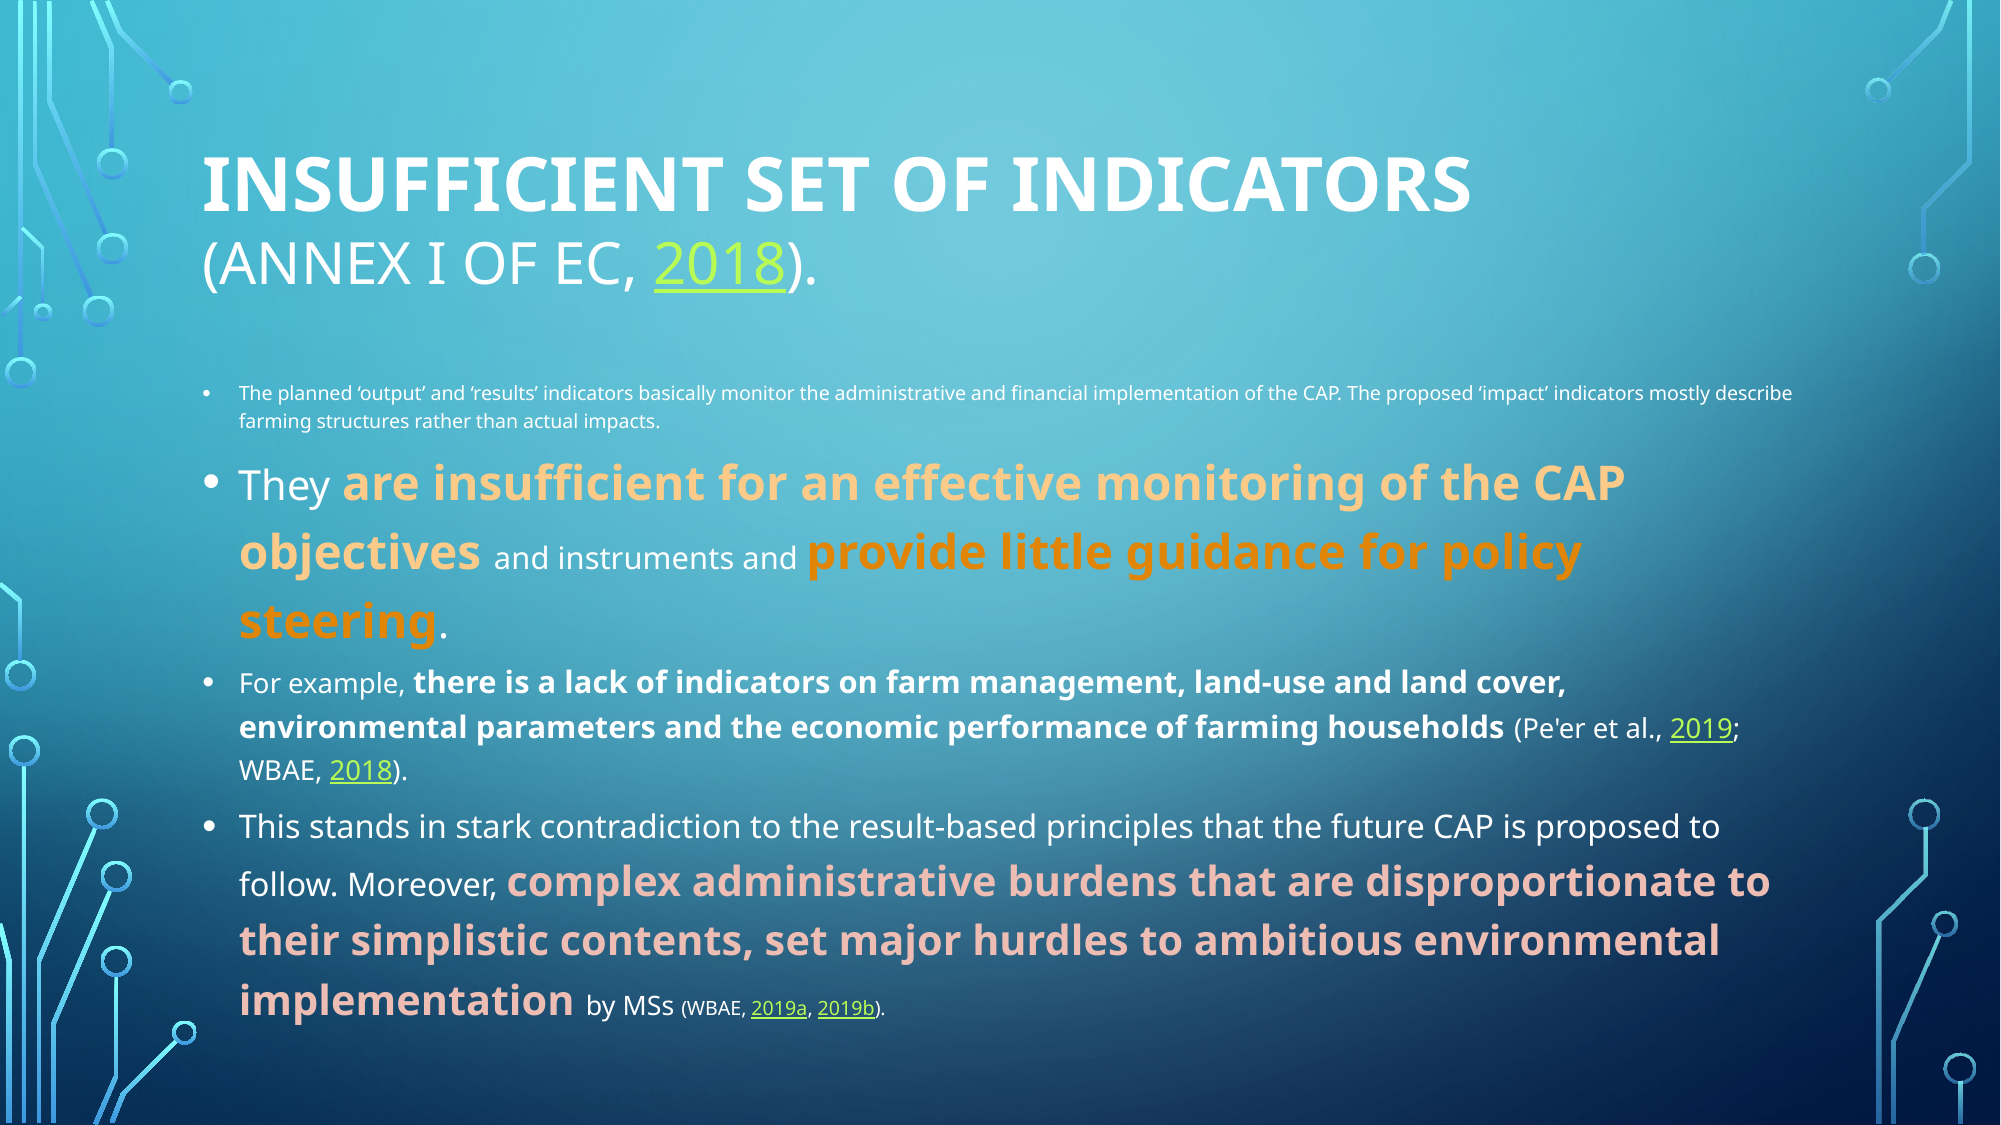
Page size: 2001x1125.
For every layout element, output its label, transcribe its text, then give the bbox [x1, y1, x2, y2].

title Insufficient set of indicators (Annex I of EC, 2018). [187, 101, 1813, 344]
list The planned ‘output’ and ‘results’ indicators basically monitor the administrative and financial implementation of the CAP. The proposed ‘impact’ indicators mostly describe farming structures rather than actual impacts. They are insufficient for an effective monitoring of the CAP objectives and instruments and provide little guidance for policy steering. For example, there is a lack of indicators on farm management, land-use and land cover, environmental parameters and the economic performance of farming households (Pe'er et al., 2019; WBAE, 2018). This stands in stark contradiction to the result-based principles that the future CAP is proposed to follow. Moreover, complex administrative burdens that are disproportionate to their simplistic contents, set major hurdles to ambitious environmental implementation by MSs (WBAE, 2019a, 2019b). [187, 369, 1813, 1043]
